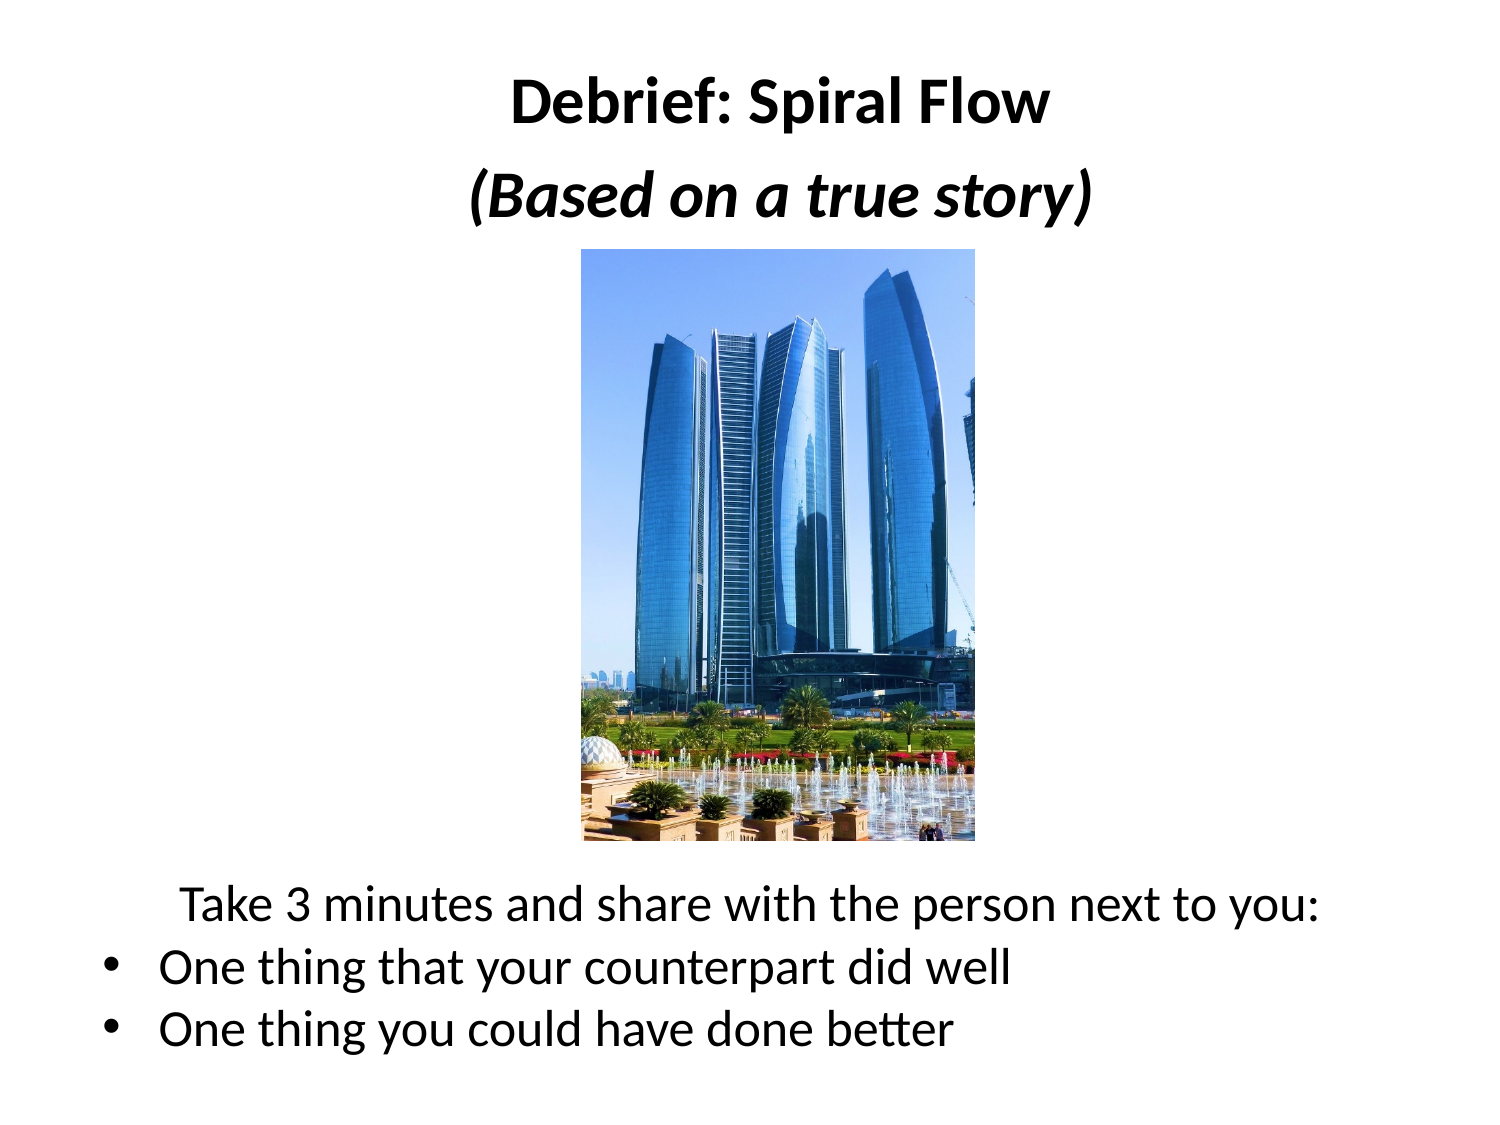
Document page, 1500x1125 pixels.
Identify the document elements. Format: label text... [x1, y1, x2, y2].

text_box Debrief: Spiral Flow (Based on a true story) [74, 0, 1488, 355]
picture [581, 249, 976, 841]
text_box Take 3 minutes and share with the person next to you: One thing that your counterpart did well One thing you could have done better [87, 862, 1425, 1065]
